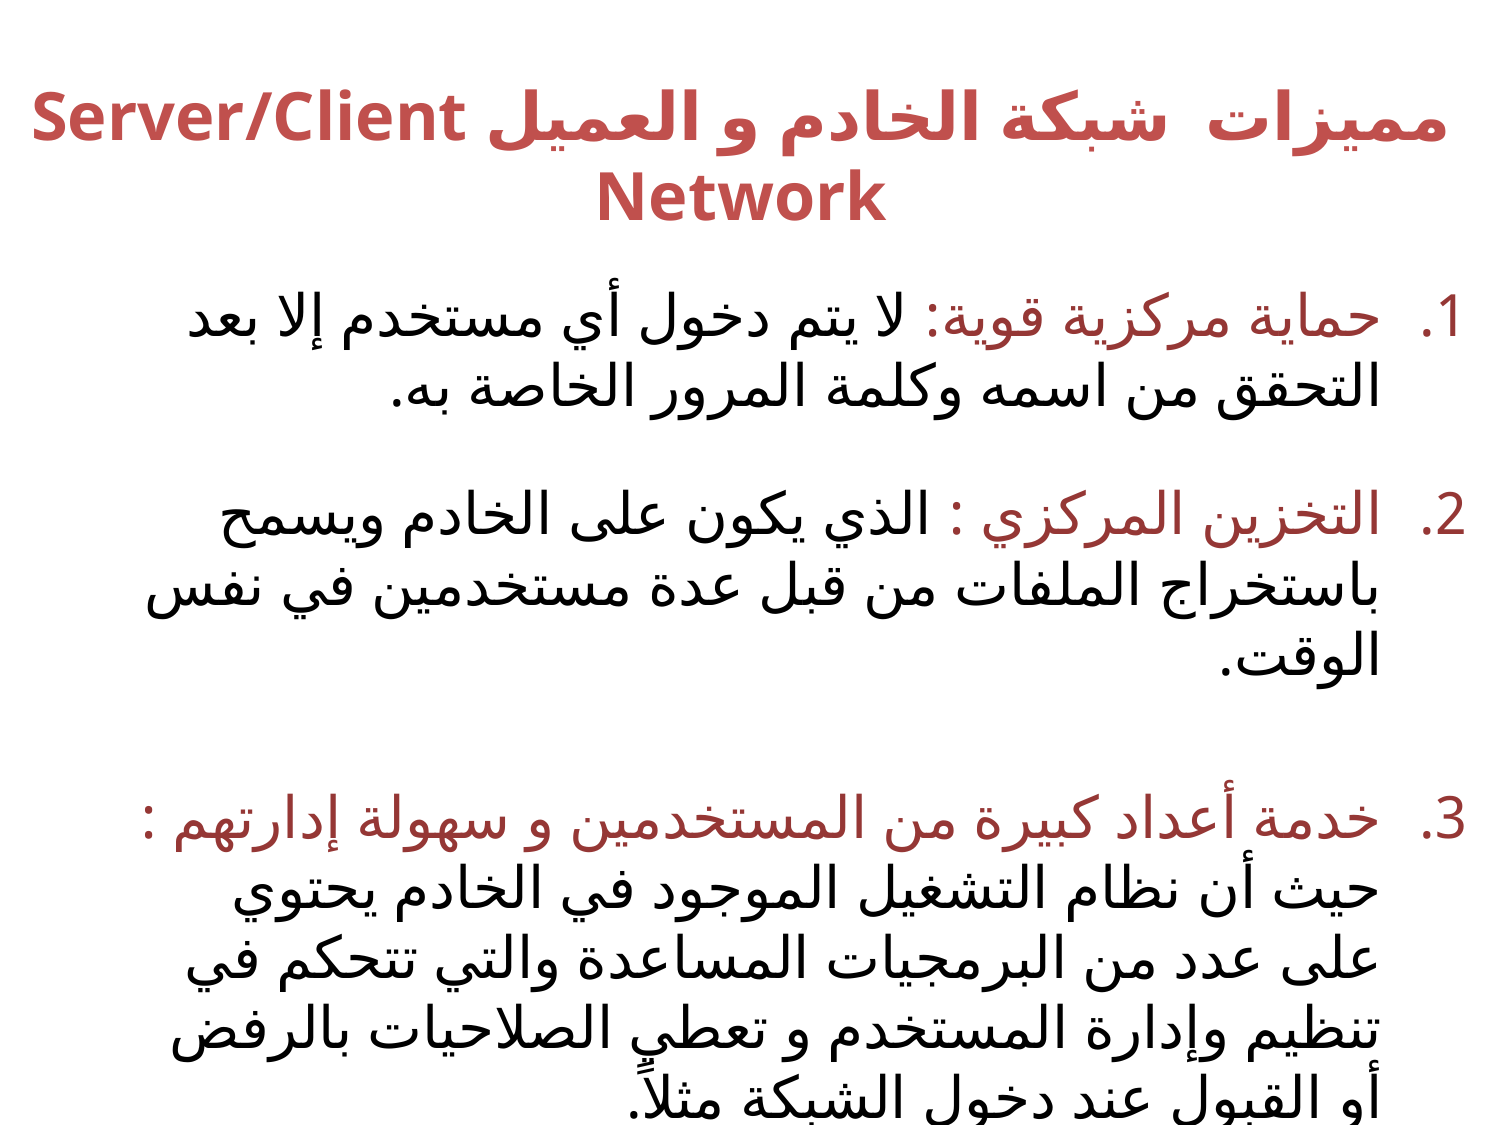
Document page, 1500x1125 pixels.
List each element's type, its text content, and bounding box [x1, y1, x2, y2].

list حماية مركزية قوية: لا يتم دخول أي مستخدم إلا بعد التحقق من اسمه وكلمة المرور الخاصة به. التخزين المركزي : الذي يكون على الخادم ويسمح باستخراج الملفات من قبل عدة مستخدمين في نفس الوقت. خدمة أعداد كبيرة من المستخدمين و سهولة إدارتهم : حيث أن نظام التشغيل الموجود في الخادم يحتوي على عدد من البرمجيات المساعدة والتي تتحكم في تنظيم وإدارة المستخدم و تعطي الصلاحيات بالرفض أو القبول عند دخول الشبكة مثلاً. [98, 230, 1484, 1085]
title مميزات شبكة الخادم و العميل Server/Client Network [0, 30, 1483, 277]
